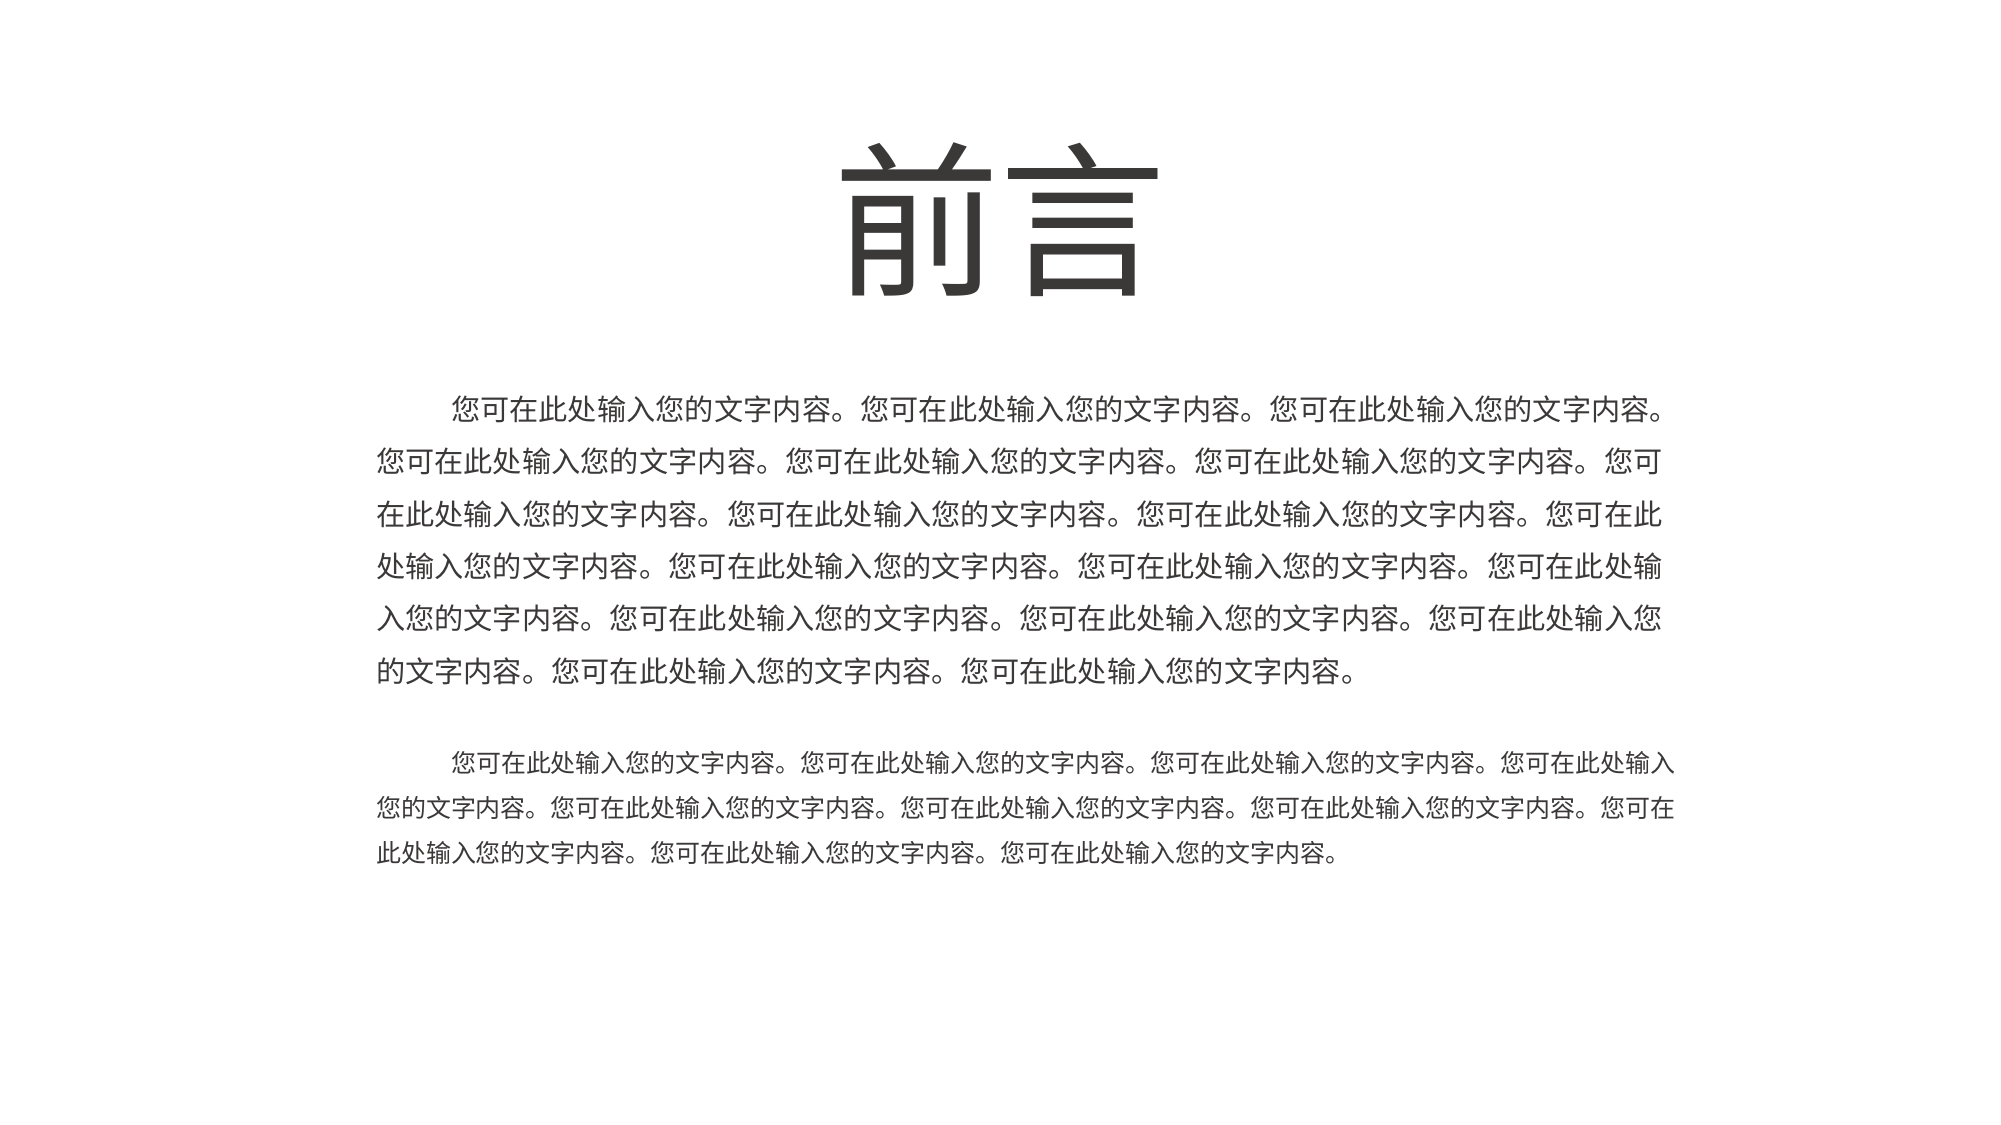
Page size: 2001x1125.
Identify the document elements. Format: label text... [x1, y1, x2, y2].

text_box 前言 [818, 109, 1182, 325]
text_box 您可在此处输入您的文字内容。您可在此处输入您的文字内容。您可在此处输入您的文字内容。您可在此处输入您的文字内容。您可在此处输入您的文字内容。您可在此处输入您的文字内容。您可在此处输入您的文字内容。您可在此处输入您的文字内容。您可在此处输入您的文字内容。您可在此处输入您的文字内容。您可在此处输入您的文字内容。您可在此处输入您的文字内容。您可在此处输入您的文字内容。您可在此处输入您的文字内容。您可在此处输入您的文字内容。您可在此处输入您的文字内容。您可在此处输入您的文字内容。您可在此处输入您的文字内容。 您可在此处输入您的文字内容。您可在此处输入您的文字内容。您可在此处输入您的文字内容。您可在此处输入您的文字内容。您可在此处输入您的文字内容。您可在此处输入您的文字内容。您可在此处输入您的文字内容。您可在此处输入您的文字内容。您可在此处输入您的文字内容。您可在此处输入您的文字内容。 [361, 366, 1692, 875]
